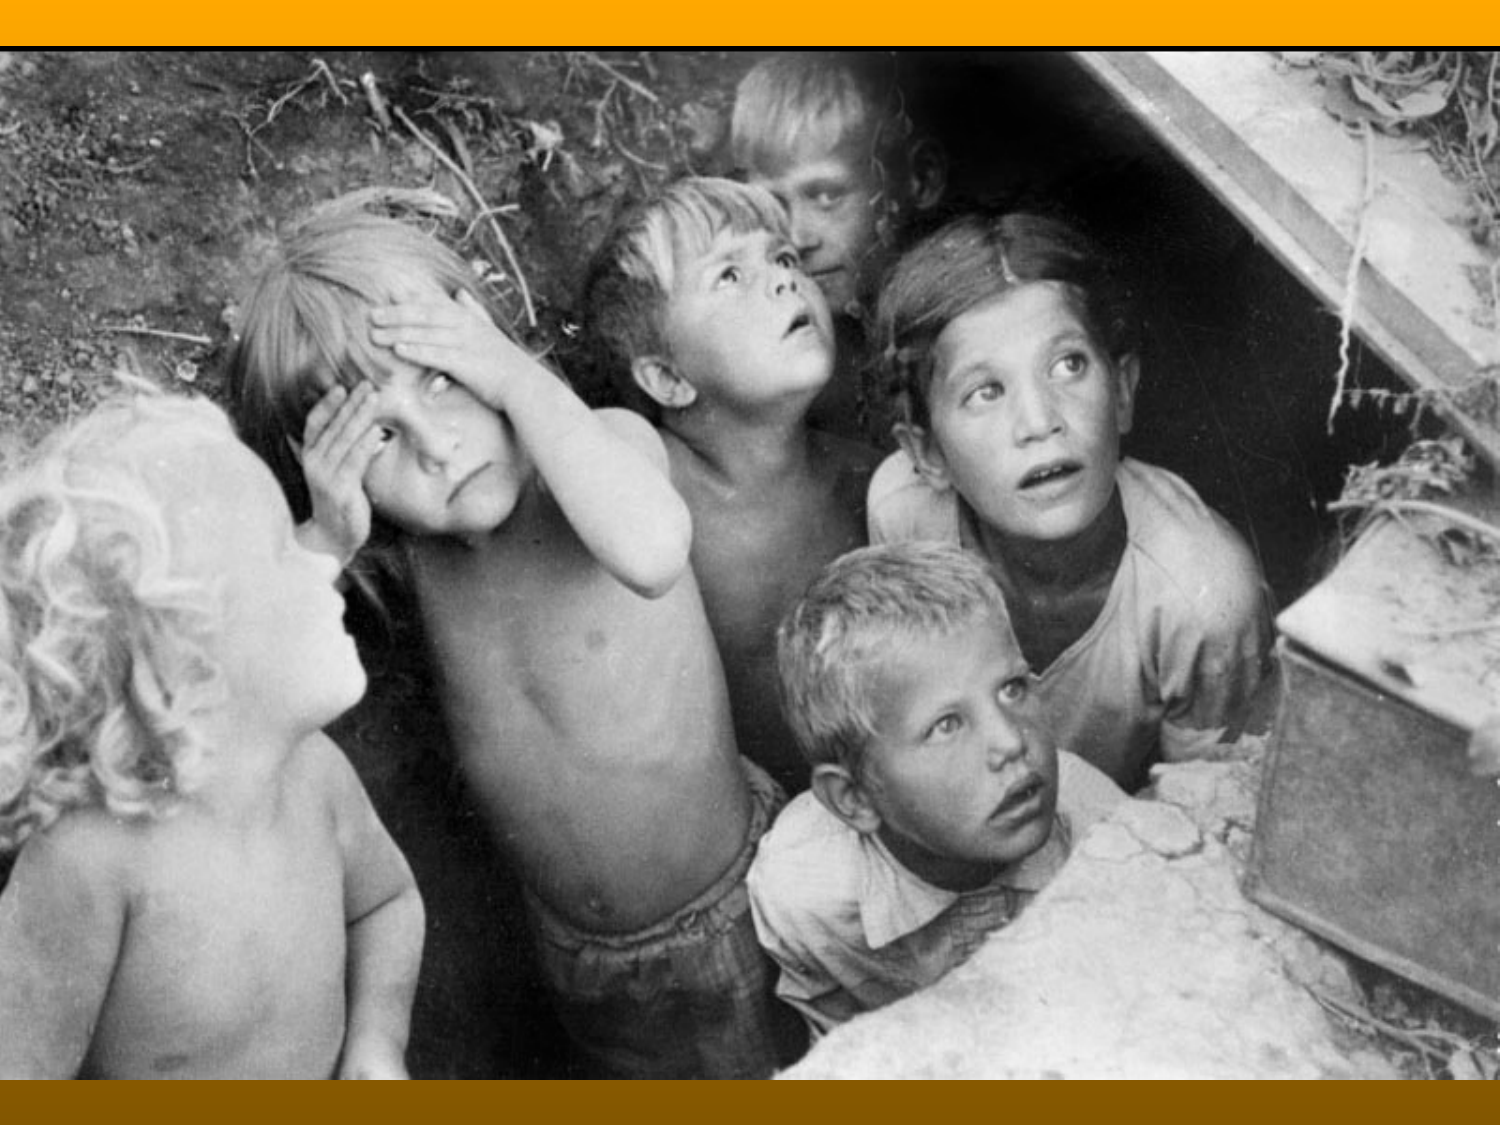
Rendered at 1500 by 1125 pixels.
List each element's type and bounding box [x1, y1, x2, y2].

list [0, 46, 1500, 1081]
